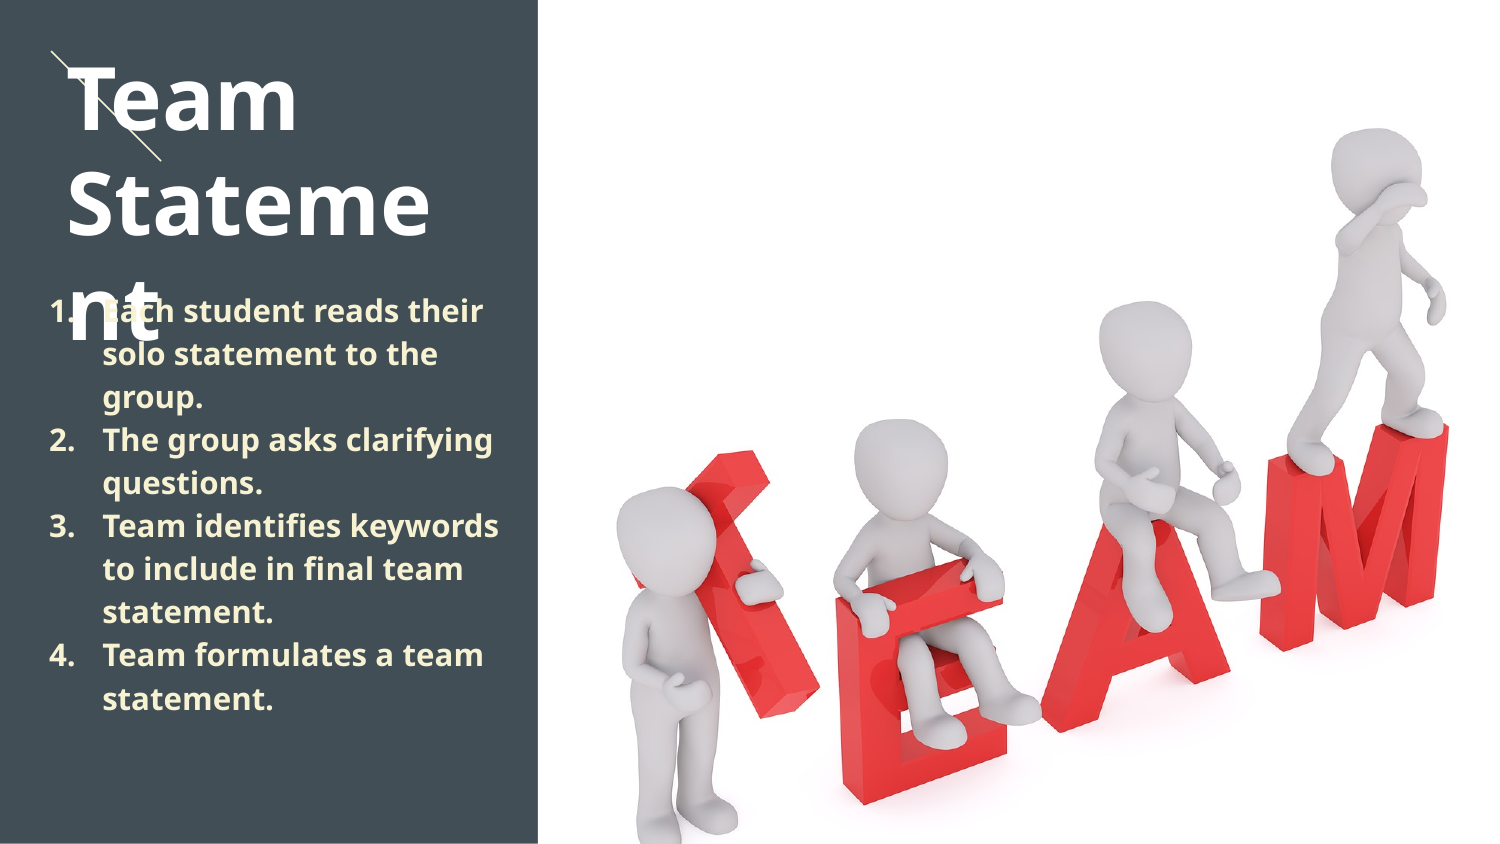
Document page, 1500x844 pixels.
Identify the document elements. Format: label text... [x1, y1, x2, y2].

title Team Statement [51, 129, 487, 270]
picture [537, 0, 1500, 844]
list Each student reads their solo statement to the group. The group asks clarifying questions. Team identifies keywords to include in final team statement. Team formulates a team statement. [12, 270, 526, 813]
